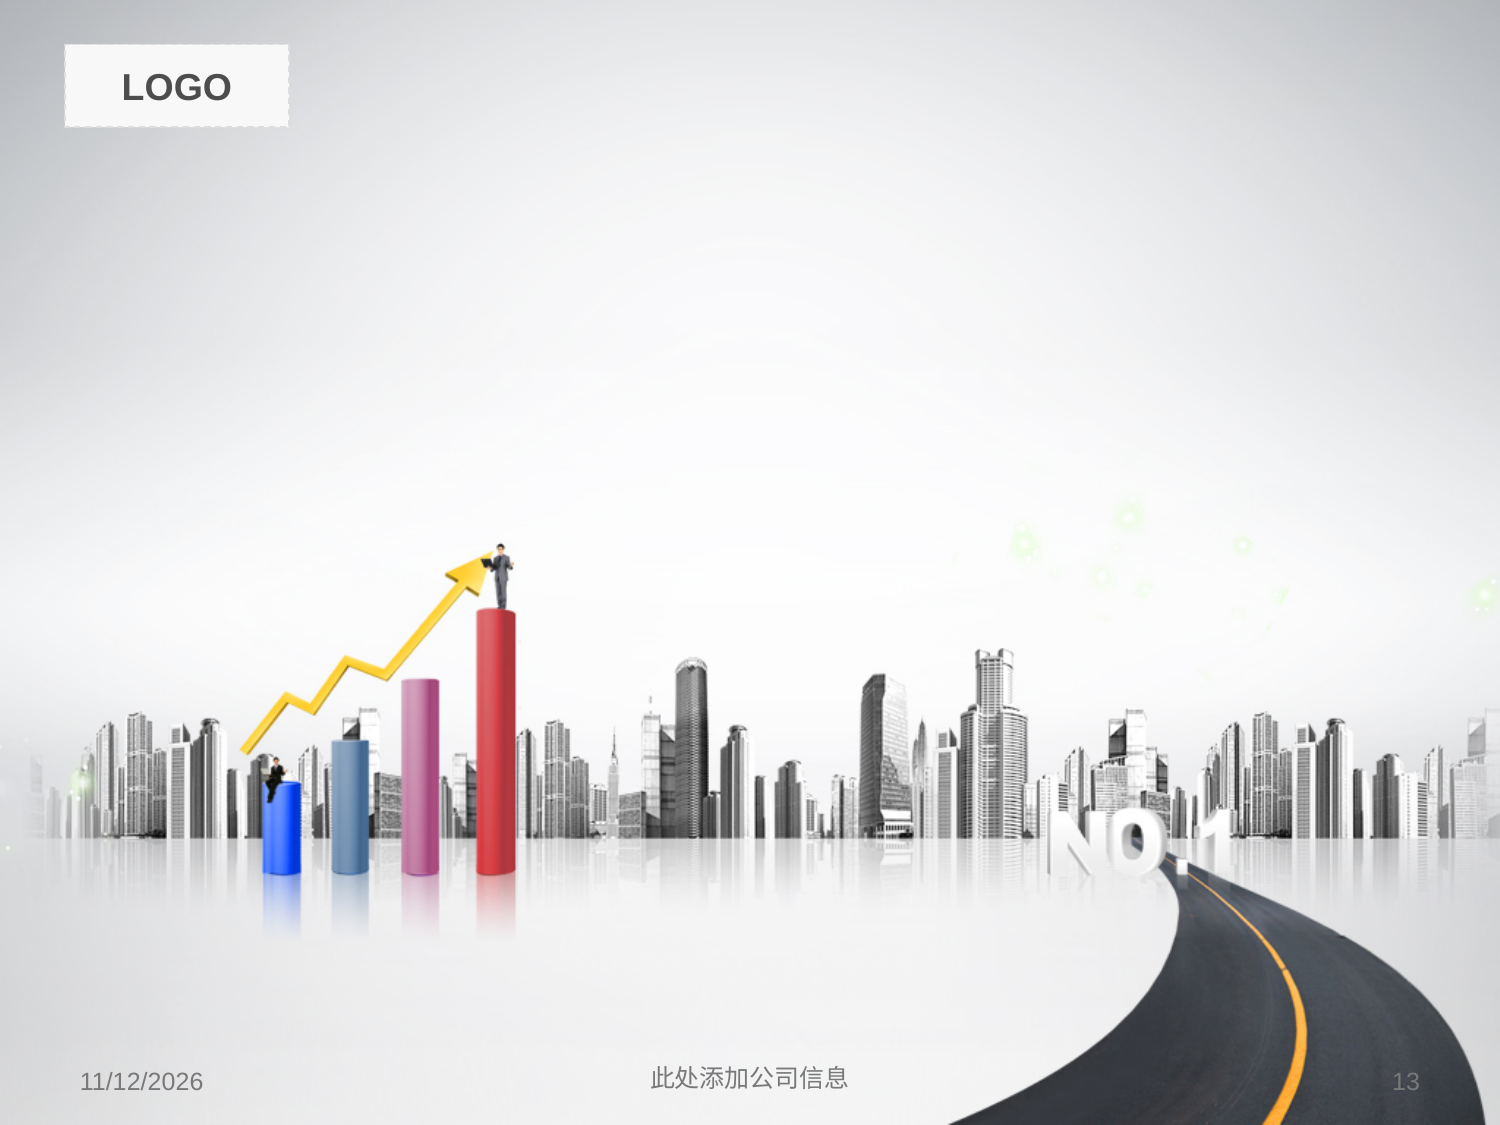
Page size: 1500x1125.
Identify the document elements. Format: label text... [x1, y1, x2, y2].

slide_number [64, 1058, 415, 1103]
picture [0, 0, 1500, 1125]
footer 此处添加公司信息 [512, 1058, 988, 1103]
slide_number 13 [1085, 1058, 1436, 1103]
